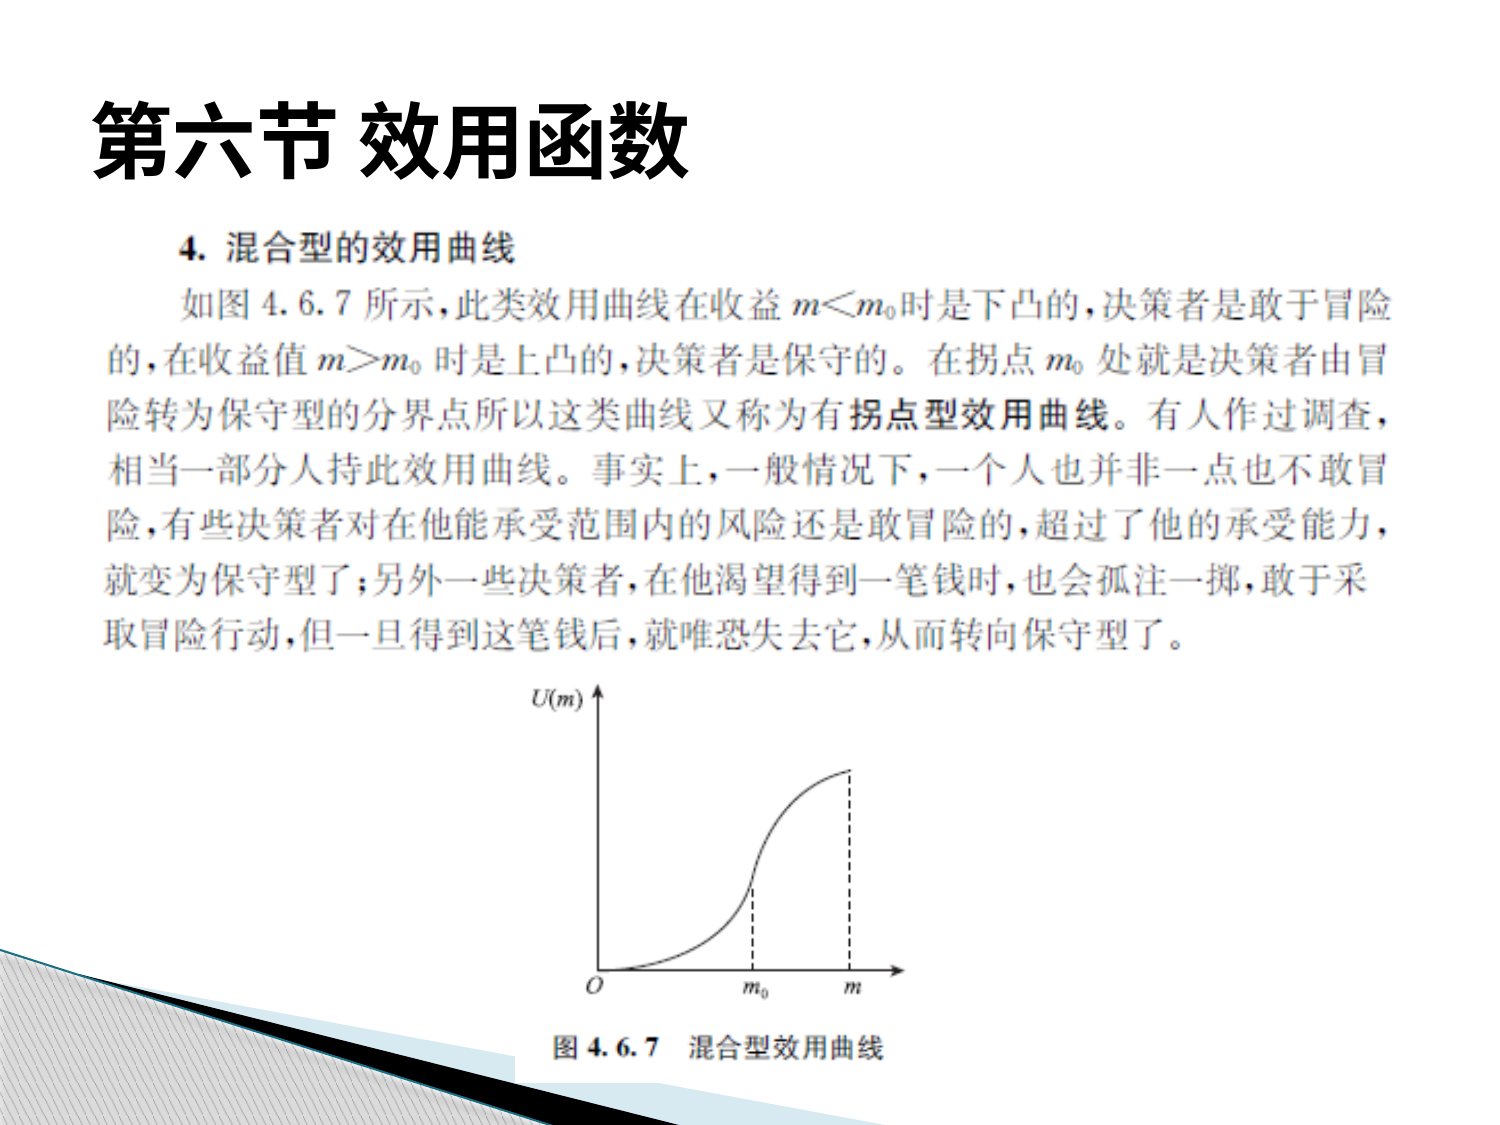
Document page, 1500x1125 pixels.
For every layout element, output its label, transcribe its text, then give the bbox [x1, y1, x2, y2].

picture [93, 550, 1383, 1084]
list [93, 222, 1440, 563]
title 第六节 效用函数 [75, 45, 1425, 233]
